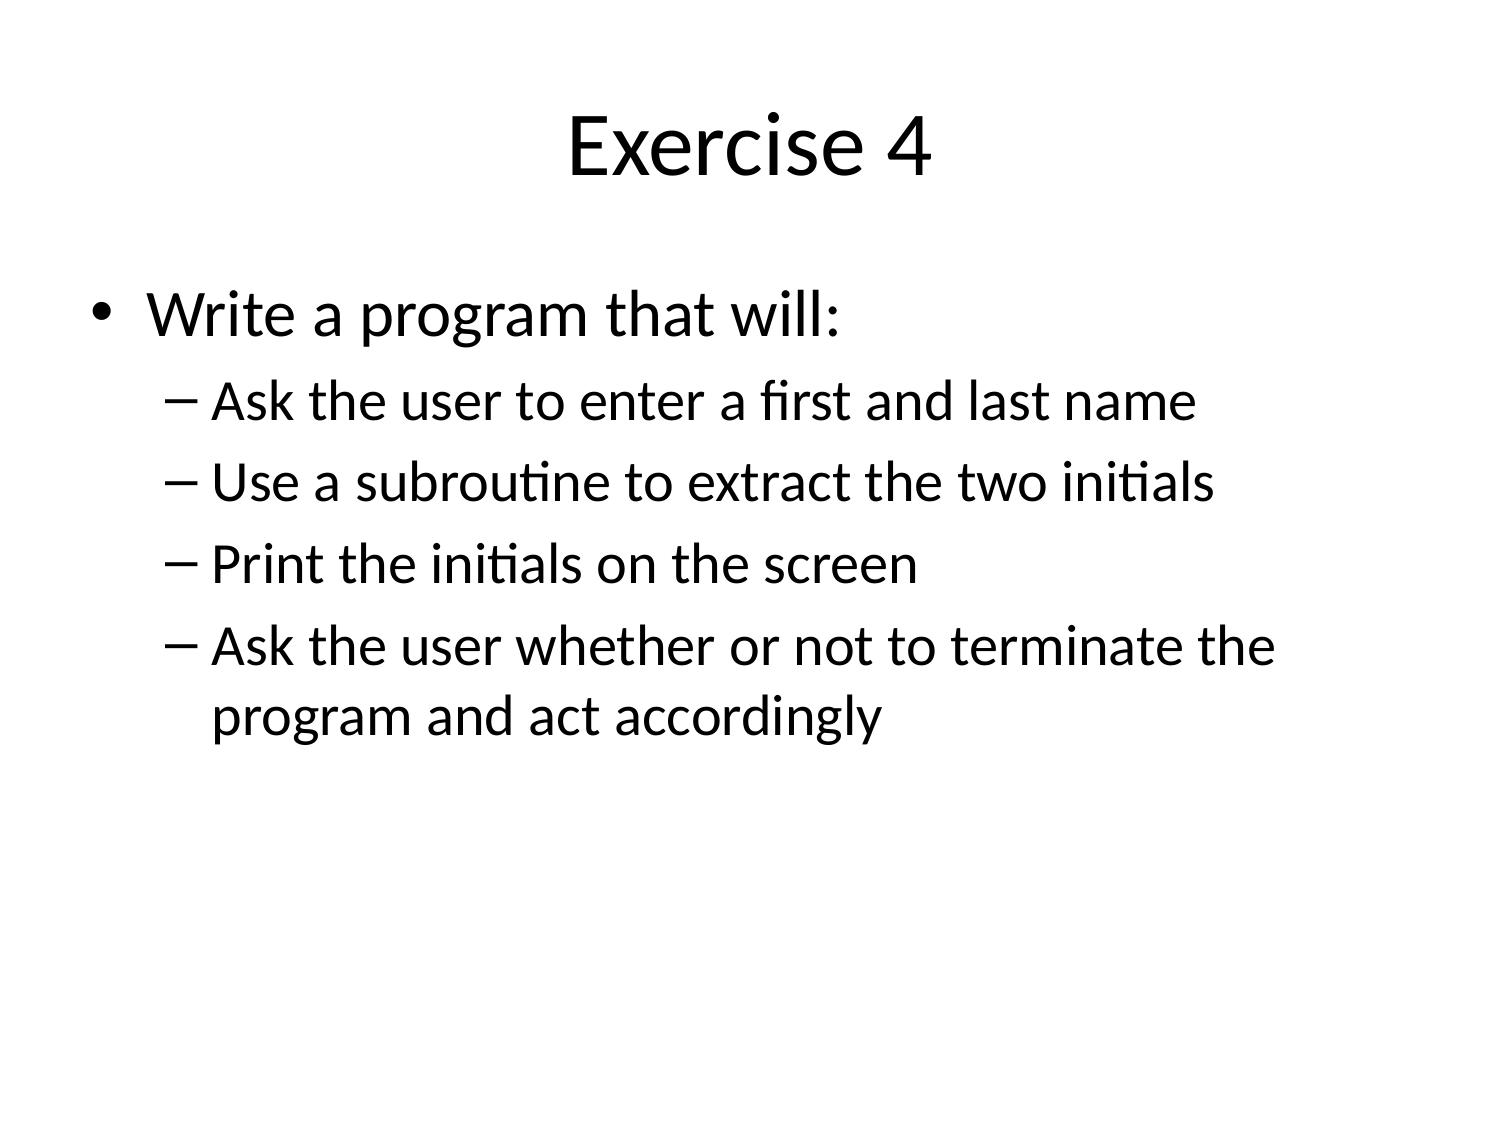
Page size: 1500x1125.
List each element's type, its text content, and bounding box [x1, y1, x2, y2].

title Exercise 4 [75, 45, 1425, 233]
list Write a program that will: Ask the user to enter a first and last name Use a subroutine to extract the two initials Print the initials on the screen Ask the user whether or not to terminate the program and act accordingly [75, 262, 1425, 1005]
